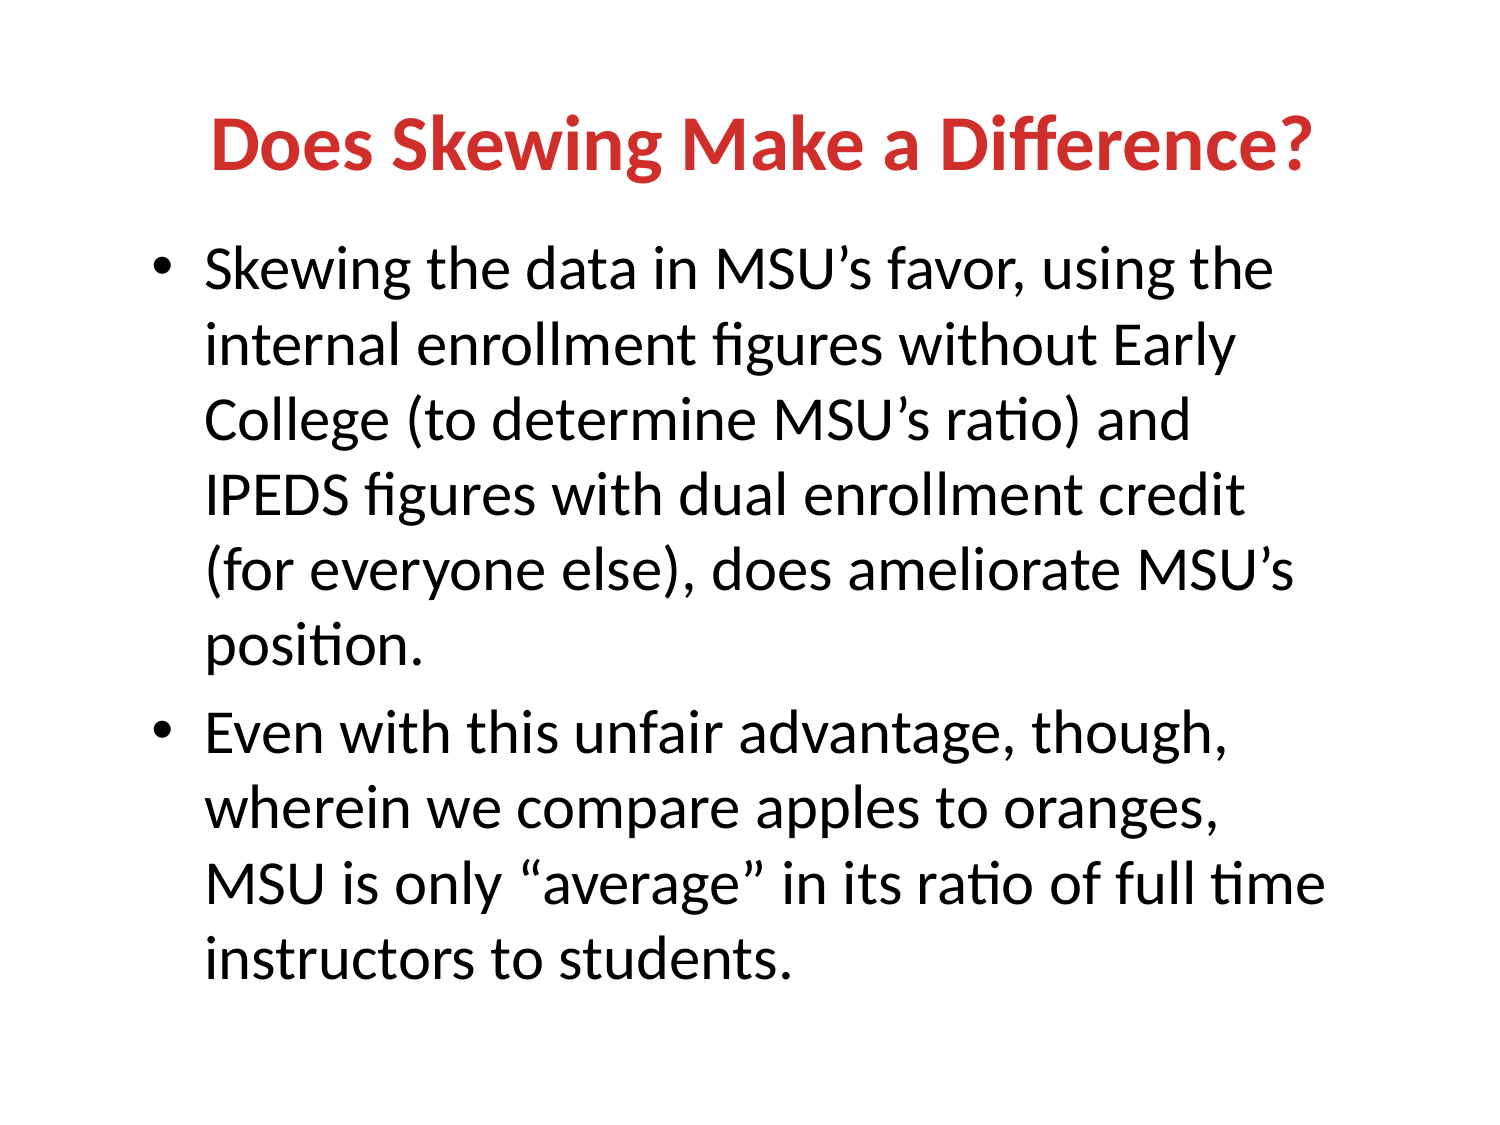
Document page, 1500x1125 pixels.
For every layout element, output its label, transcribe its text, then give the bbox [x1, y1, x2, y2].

title Does Skewing Make a Difference? [75, 45, 1451, 233]
list Skewing the data in MSU’s favor, using the internal enrollment figures without Early College (to determine MSU’s ratio) and IPEDS figures with dual enrollment credit (for everyone else), does ameliorate MSU’s position. Even with this unfair advantage, though, wherein we compare apples to oranges, MSU is only “average” in its ratio of full time instructors to students. [136, 219, 1366, 1005]
